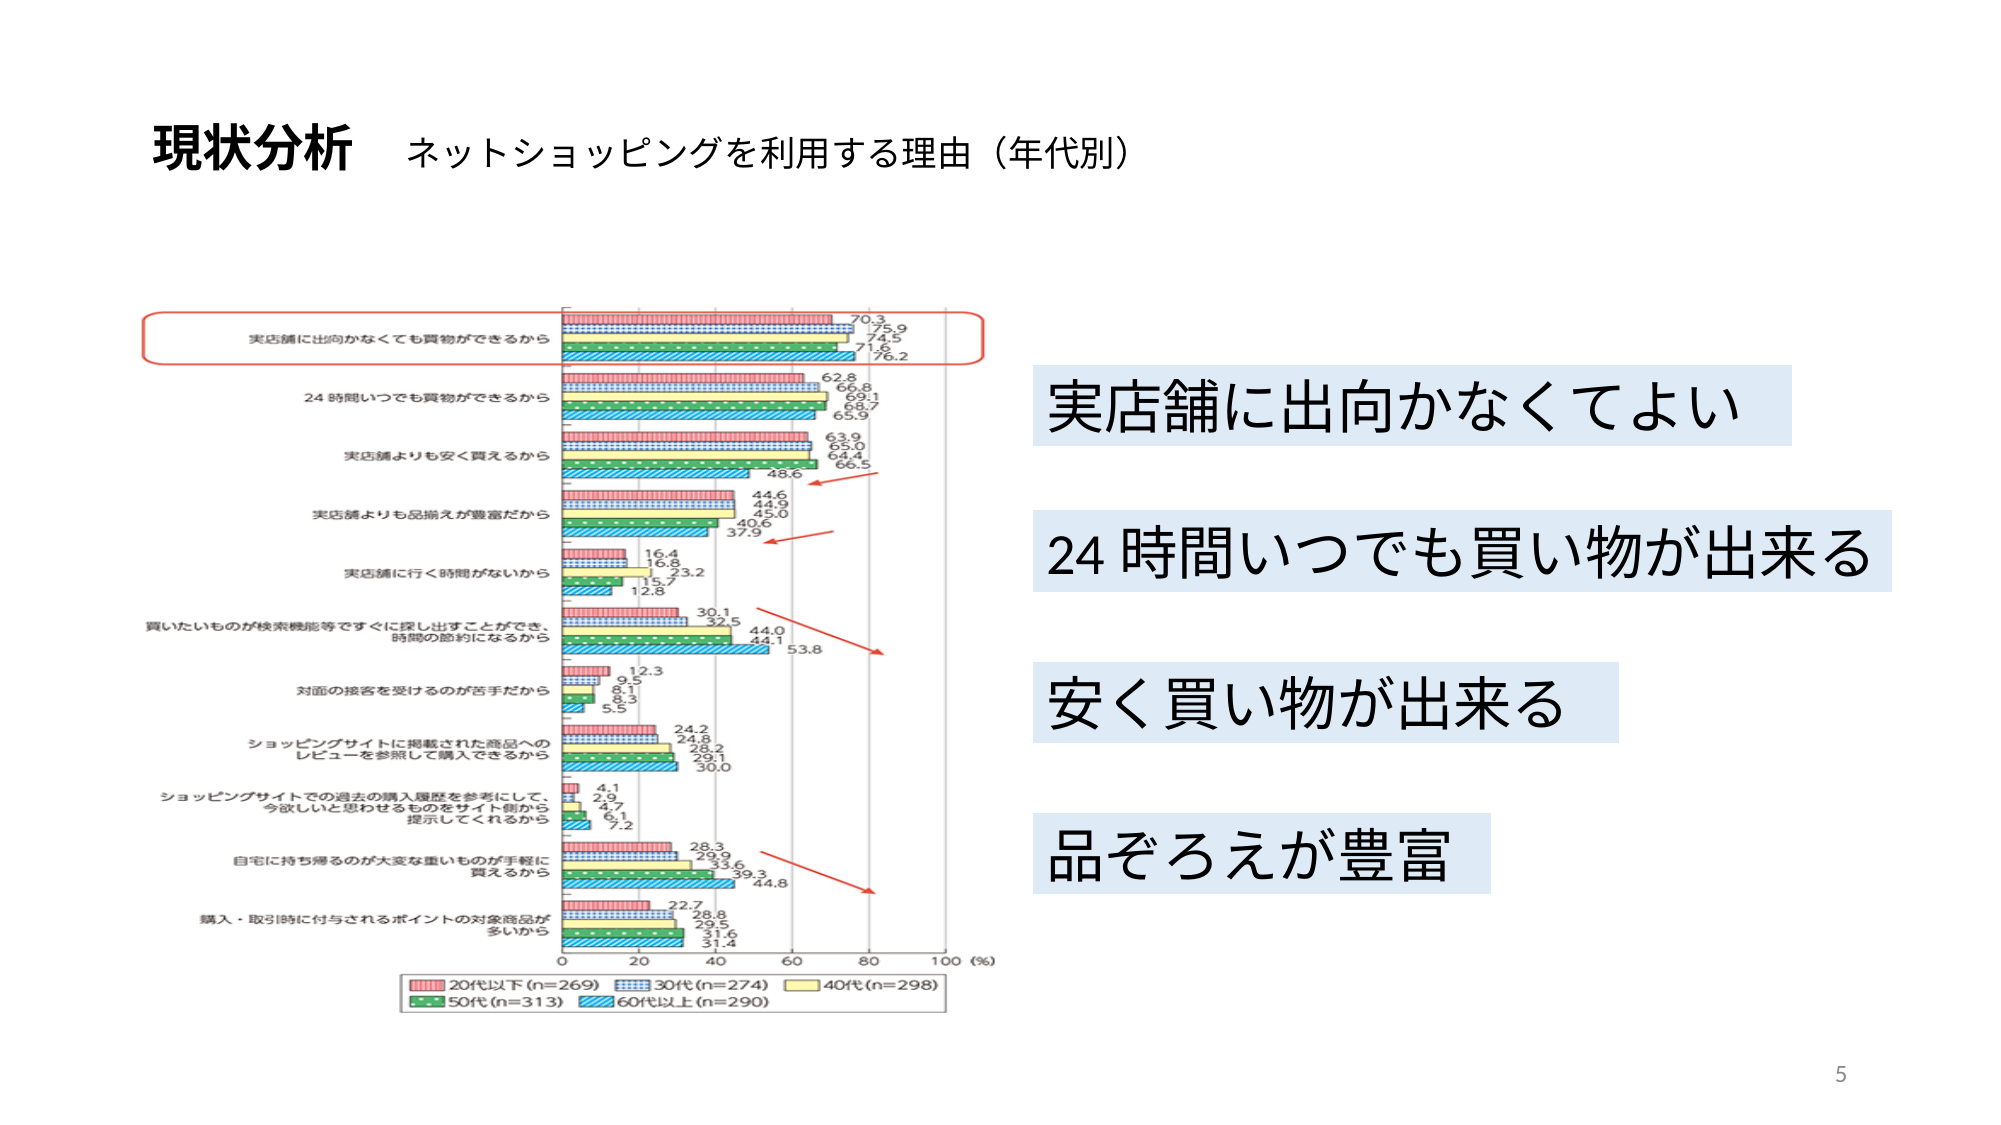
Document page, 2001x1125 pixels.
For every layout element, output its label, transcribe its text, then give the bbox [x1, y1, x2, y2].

slide_number 5 [1412, 1042, 1863, 1103]
text_box 安く買い物が出来る [1030, 658, 1622, 746]
text_box 品ぞろえが豊富 [1030, 810, 1494, 898]
text_box 24時間いつでも買い物が出来る [1030, 507, 1895, 595]
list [137, 304, 1000, 1016]
text_box 実店舗に出向かなくてよい [1030, 362, 1795, 449]
title 現状分析 ネットショッピングを利用する理由（年代別） [137, 59, 1863, 248]
